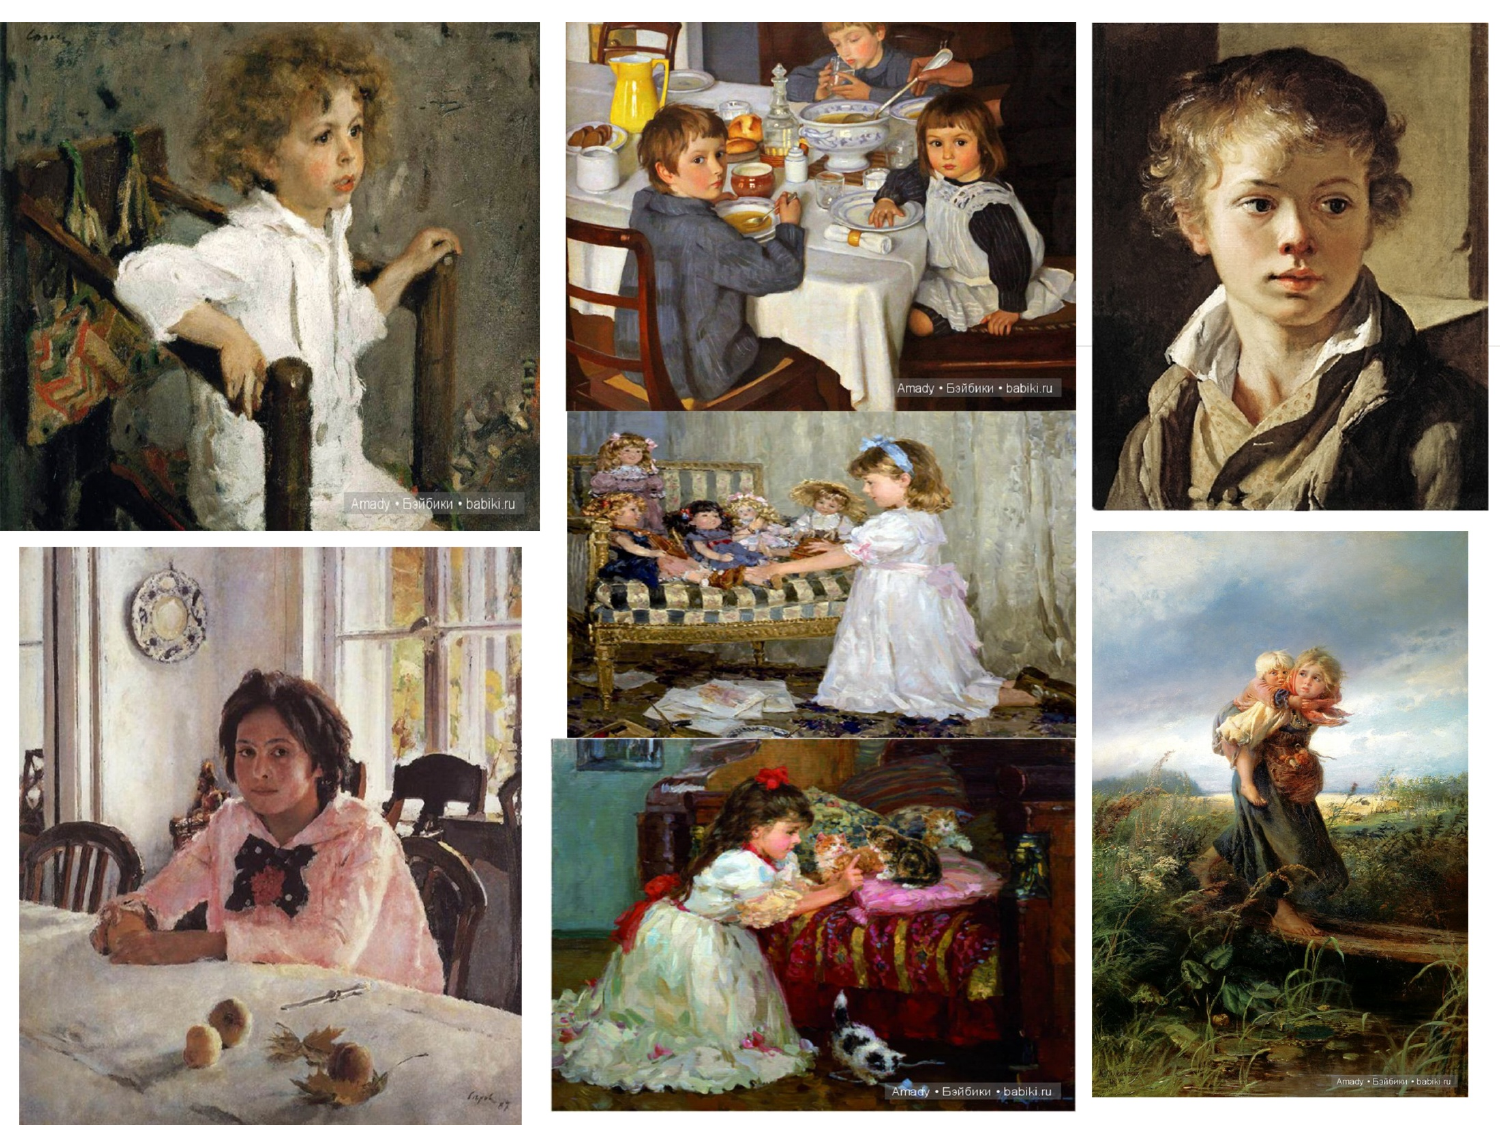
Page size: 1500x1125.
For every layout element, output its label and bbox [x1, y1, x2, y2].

list [0, 22, 1500, 1125]
